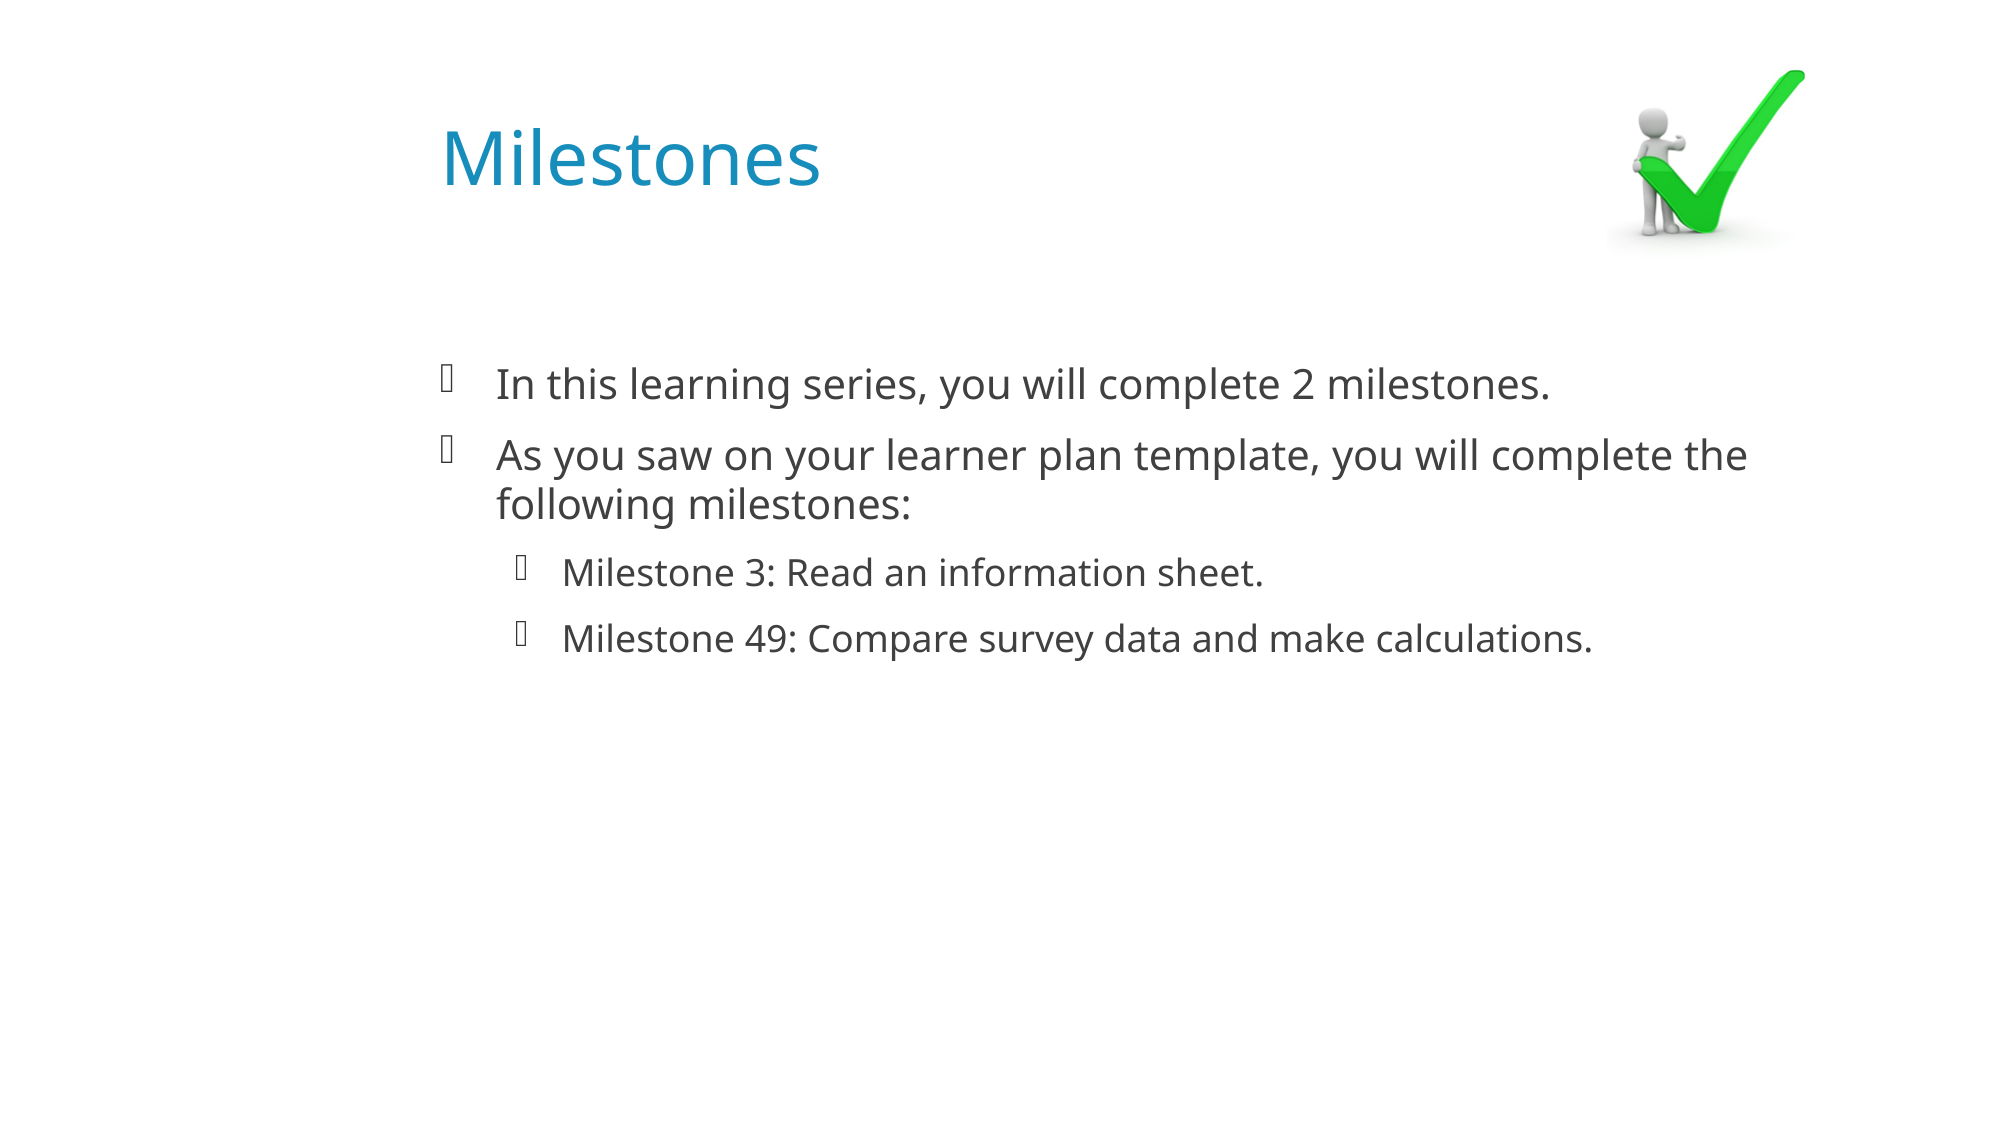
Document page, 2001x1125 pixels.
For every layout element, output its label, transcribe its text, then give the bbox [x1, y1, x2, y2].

picture [1606, 64, 1807, 266]
title Milestones [425, 102, 1888, 313]
list In this learning series, you will complete 2 milestones. As you saw on your learner plan template, you will complete the following milestones: Milestone 3: Read an information sheet. Milestone 49: Compare survey data and make calculations. [424, 350, 1888, 970]
